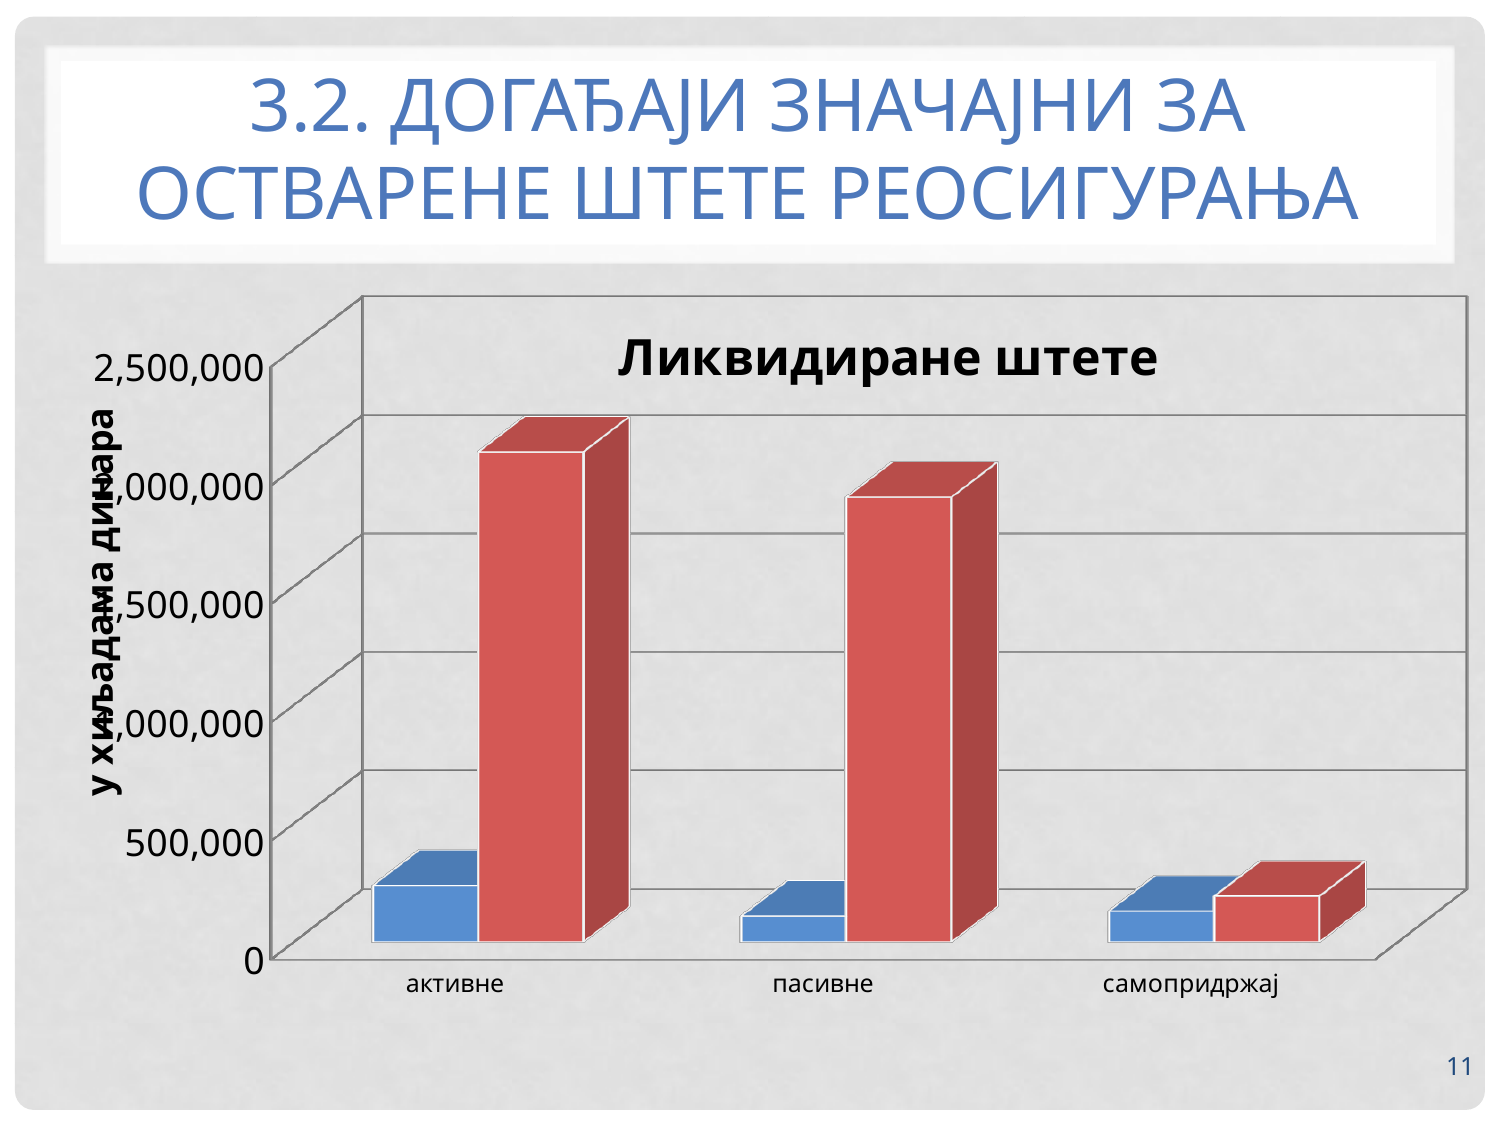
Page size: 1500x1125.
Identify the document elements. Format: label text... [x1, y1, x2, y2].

title 3.2. ДОГАЂАЈИ ЗНАЧАЈНИ ЗА ОСТВАРЕНЕ ШТЕТЕ РЕОСИГУРАЊА [45, 48, 1451, 244]
chart [41, 266, 1483, 1083]
slide_number 11 [1399, 1035, 1490, 1100]
